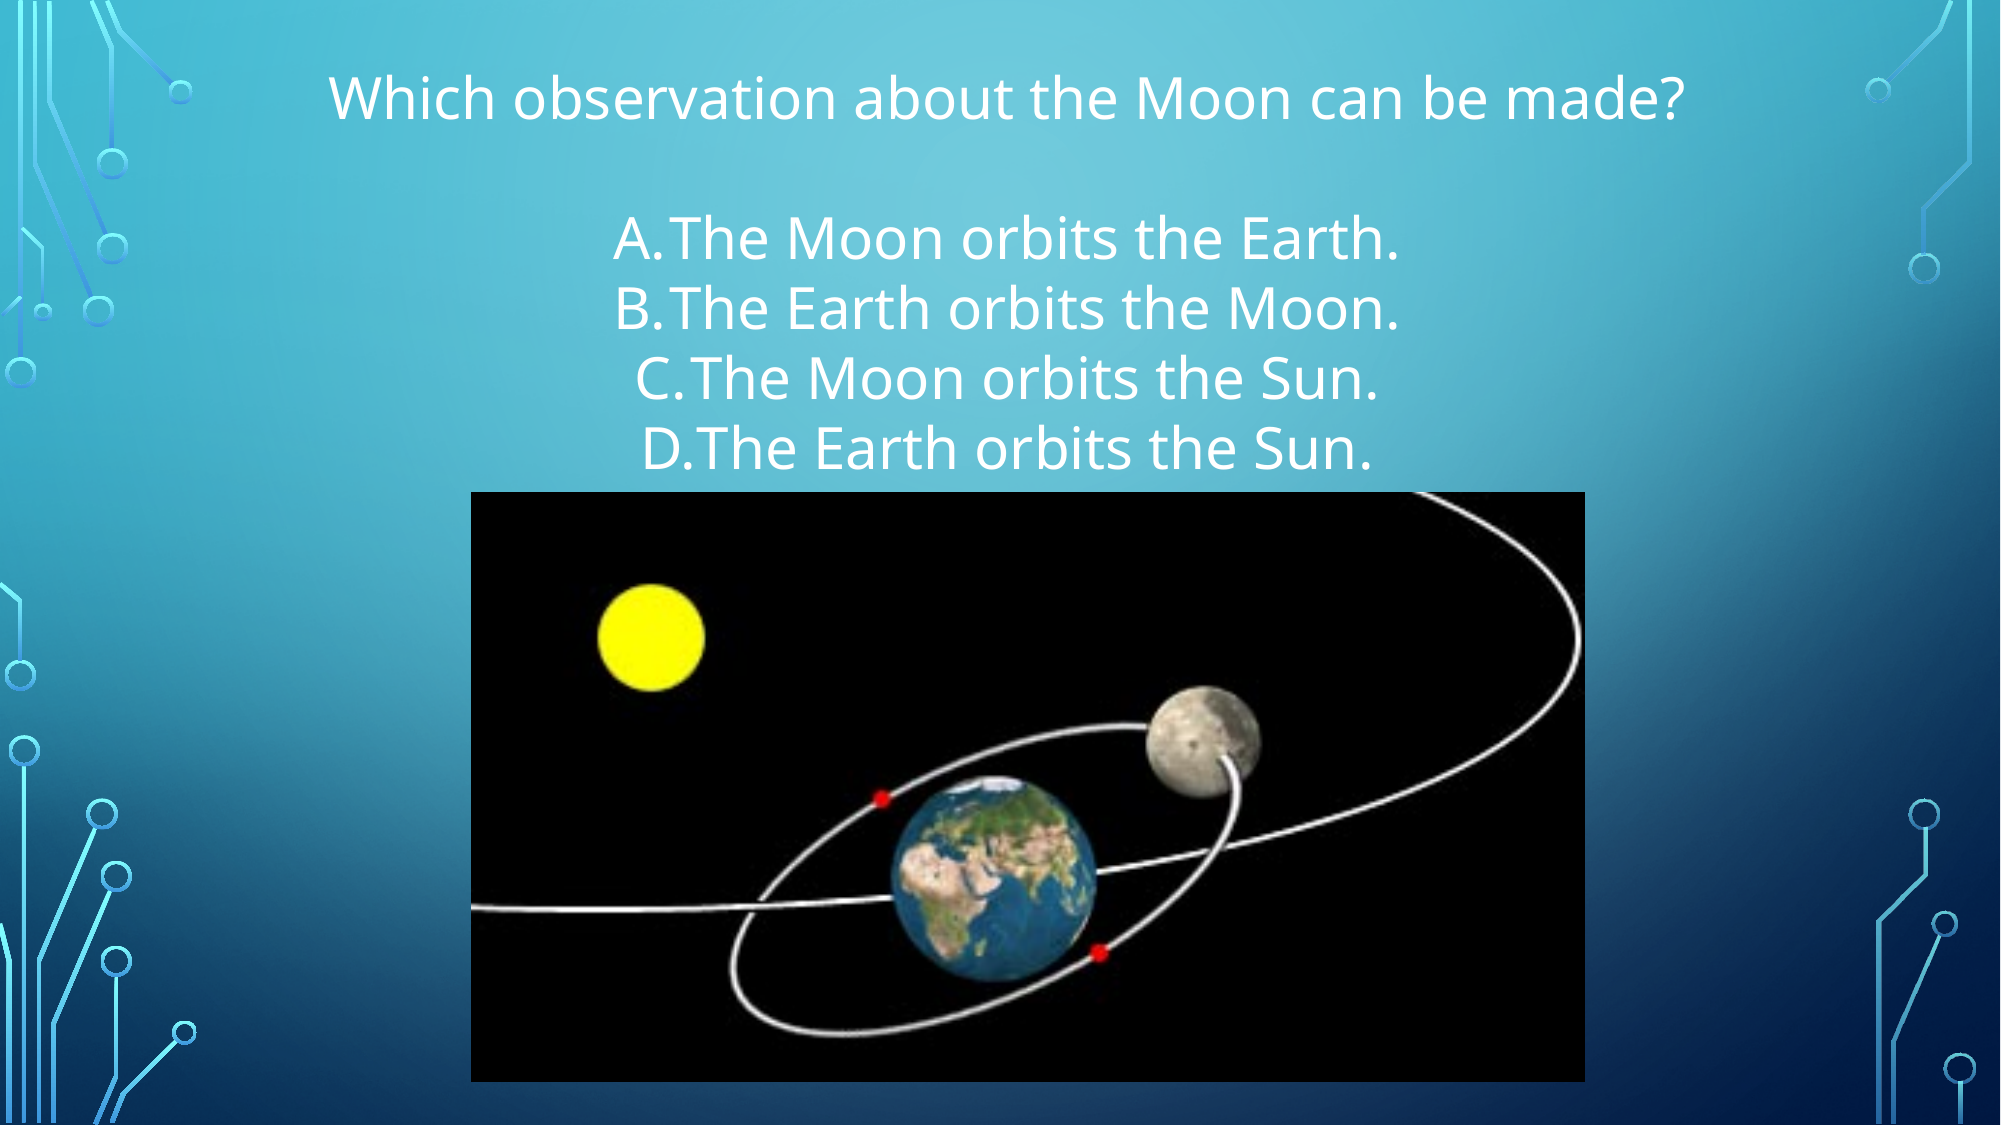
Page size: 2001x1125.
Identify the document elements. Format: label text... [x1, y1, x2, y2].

picture [471, 492, 1586, 1082]
text_box Which observation about the Moon can be made? The Moon orbits the Earth. The Earth orbits the Moon. The Moon orbits the Sun. The Earth orbits the Sun. [313, 53, 1701, 489]
